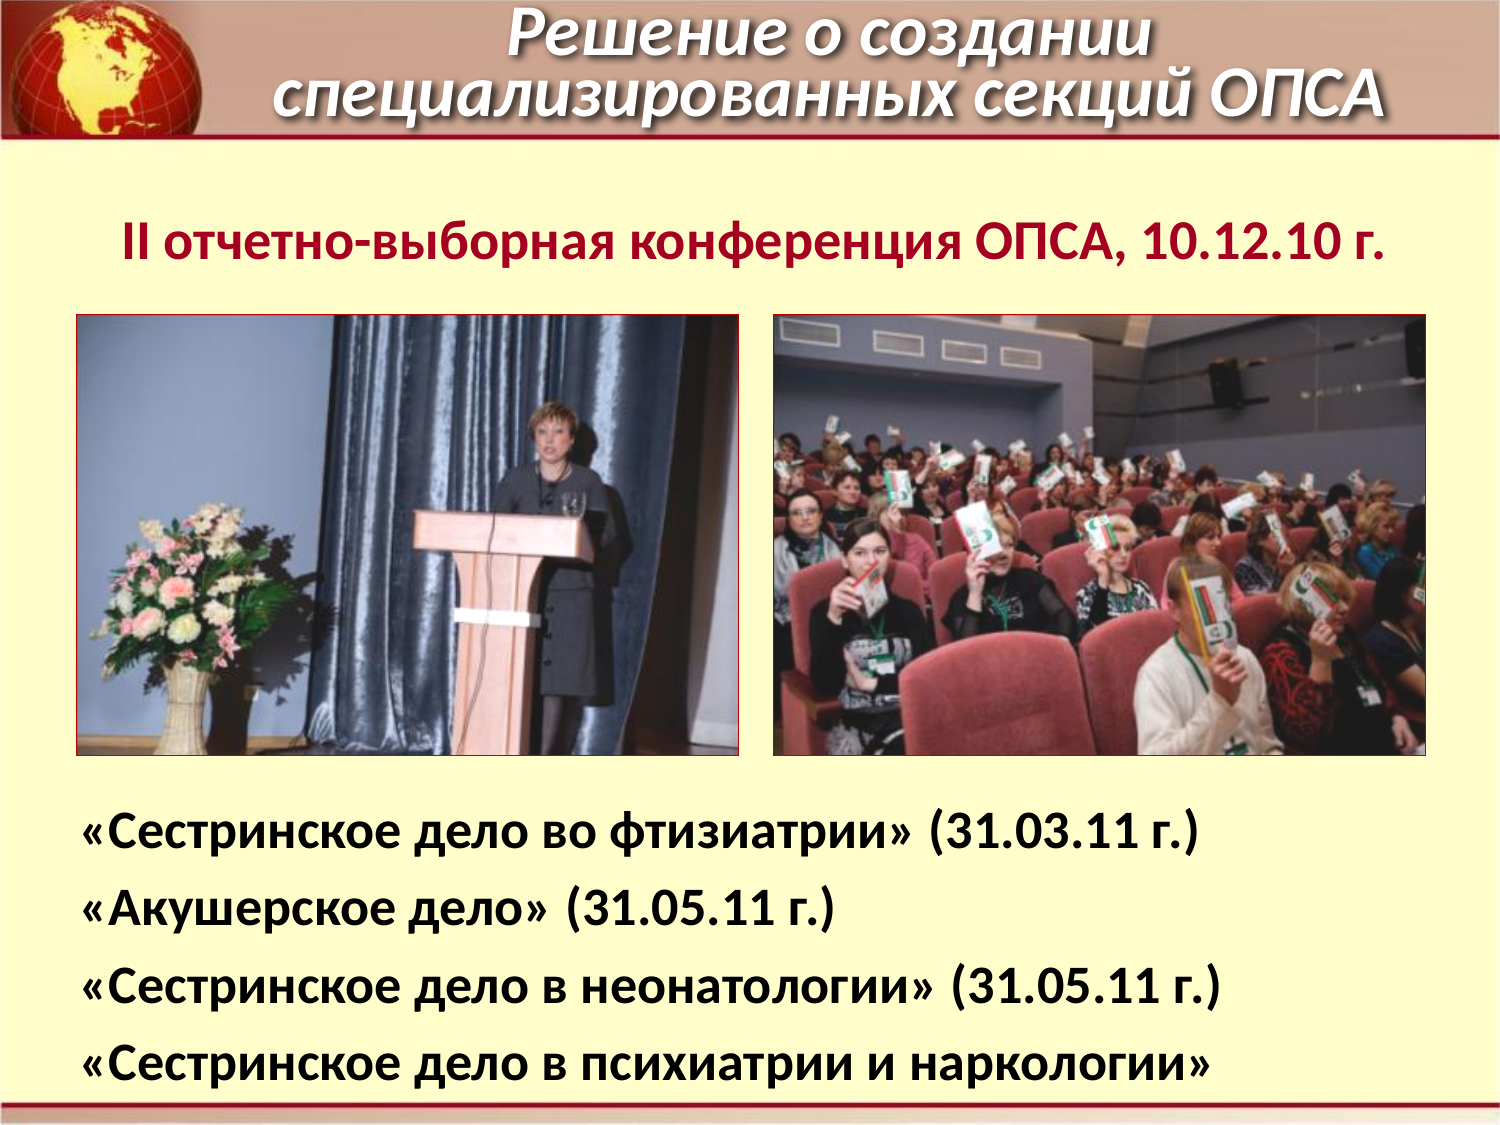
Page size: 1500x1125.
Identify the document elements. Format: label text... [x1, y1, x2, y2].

text_box II отчетно-выборная конференция ОПСА, 10.12.10 г. [106, 195, 1447, 278]
picture [0, 0, 1500, 1125]
text_box Решение о создании специализированных секций ОПСА [165, 0, 1495, 137]
text_box «Сестринское дело во фтизиатрии» (31.03.11 г.) «Акушерское дело» (31.05.11 г.) «Сестринское дело в неонатологии» (31.05.11 г.) «Сестринское дело в психиатрии и наркологии» [64, 786, 1471, 1099]
